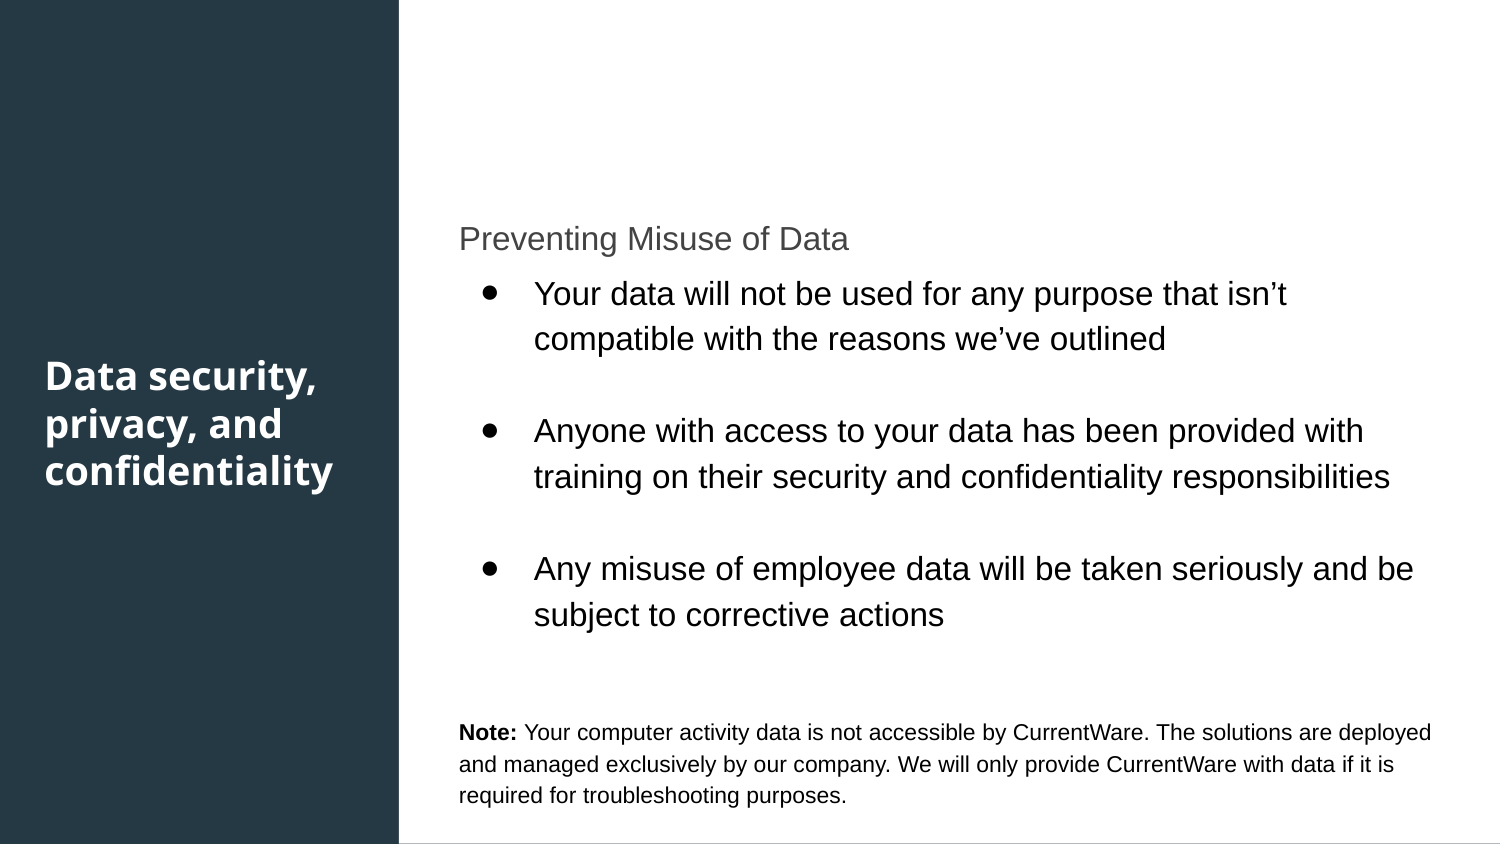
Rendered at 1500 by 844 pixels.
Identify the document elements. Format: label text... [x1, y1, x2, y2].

text_box Preventing Misuse of Data Your data will not be used for any purpose that isn’t compatible with the reasons we’ve outlined Anyone with access to your data has been provided with training on their security and confidentiality responsibilities Any misuse of employee data will be taken seriously and be subject to corrective actions [443, 196, 1465, 648]
title Data security, privacy, and confidentiality [29, 336, 398, 509]
text_box Note: Your computer activity data is not accessible by CurrentWare. The solutions are deployed and managed exclusively by our company. We will only provide CurrentWare with data if it is required for troubleshooting purposes. [443, 698, 1465, 824]
